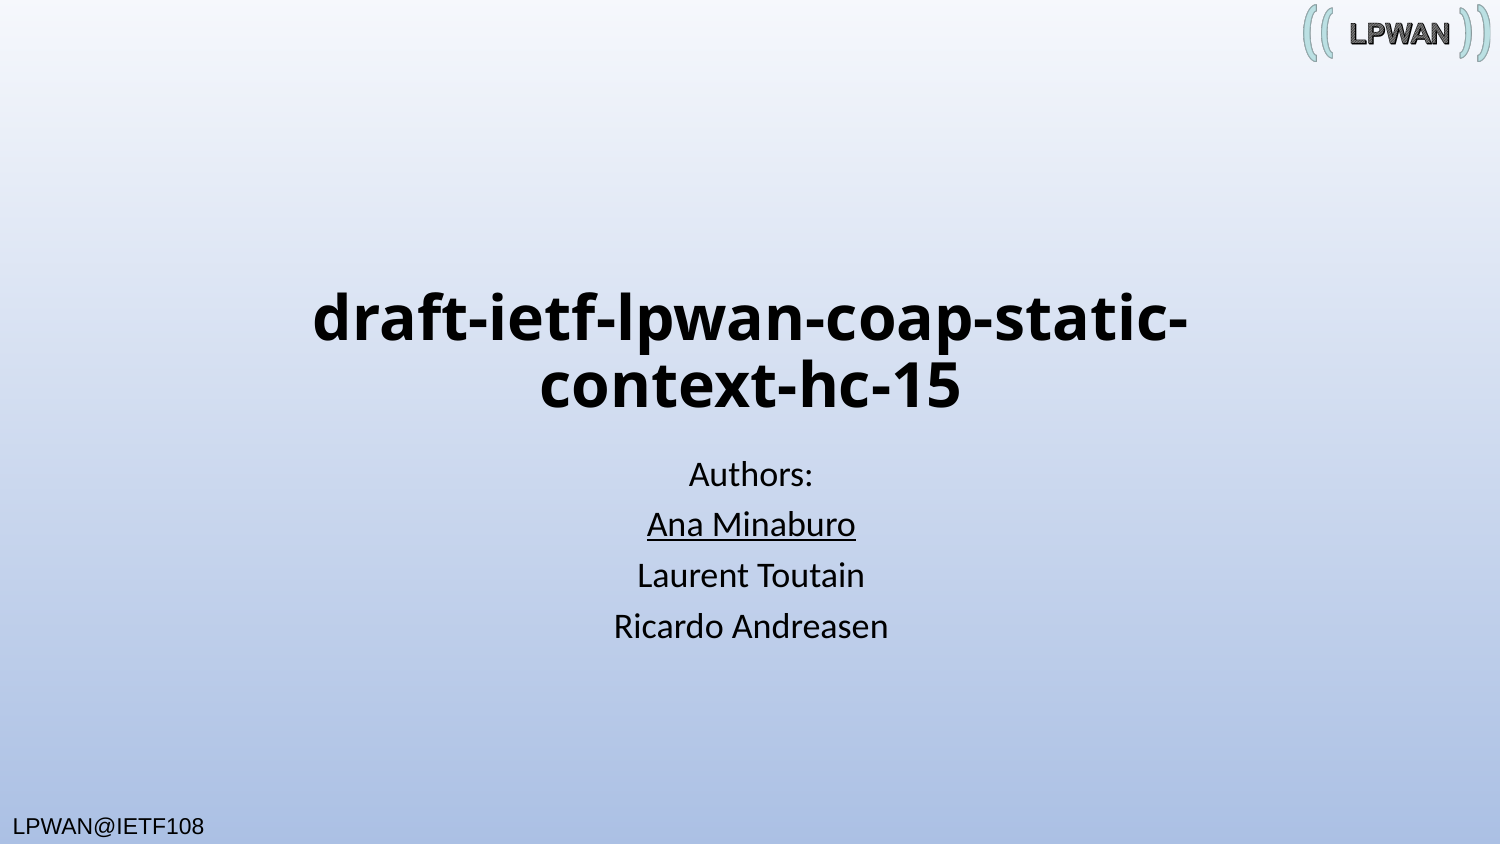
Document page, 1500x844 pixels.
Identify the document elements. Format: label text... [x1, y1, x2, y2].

picture [1303, 4, 1491, 62]
subtitle Authors: Ana Minaburo Laurent Toutain Ricardo Andreasen [189, 449, 1314, 654]
title draft-ietf-lpwan-coap-static-context-hc-15 [176, 133, 1327, 428]
